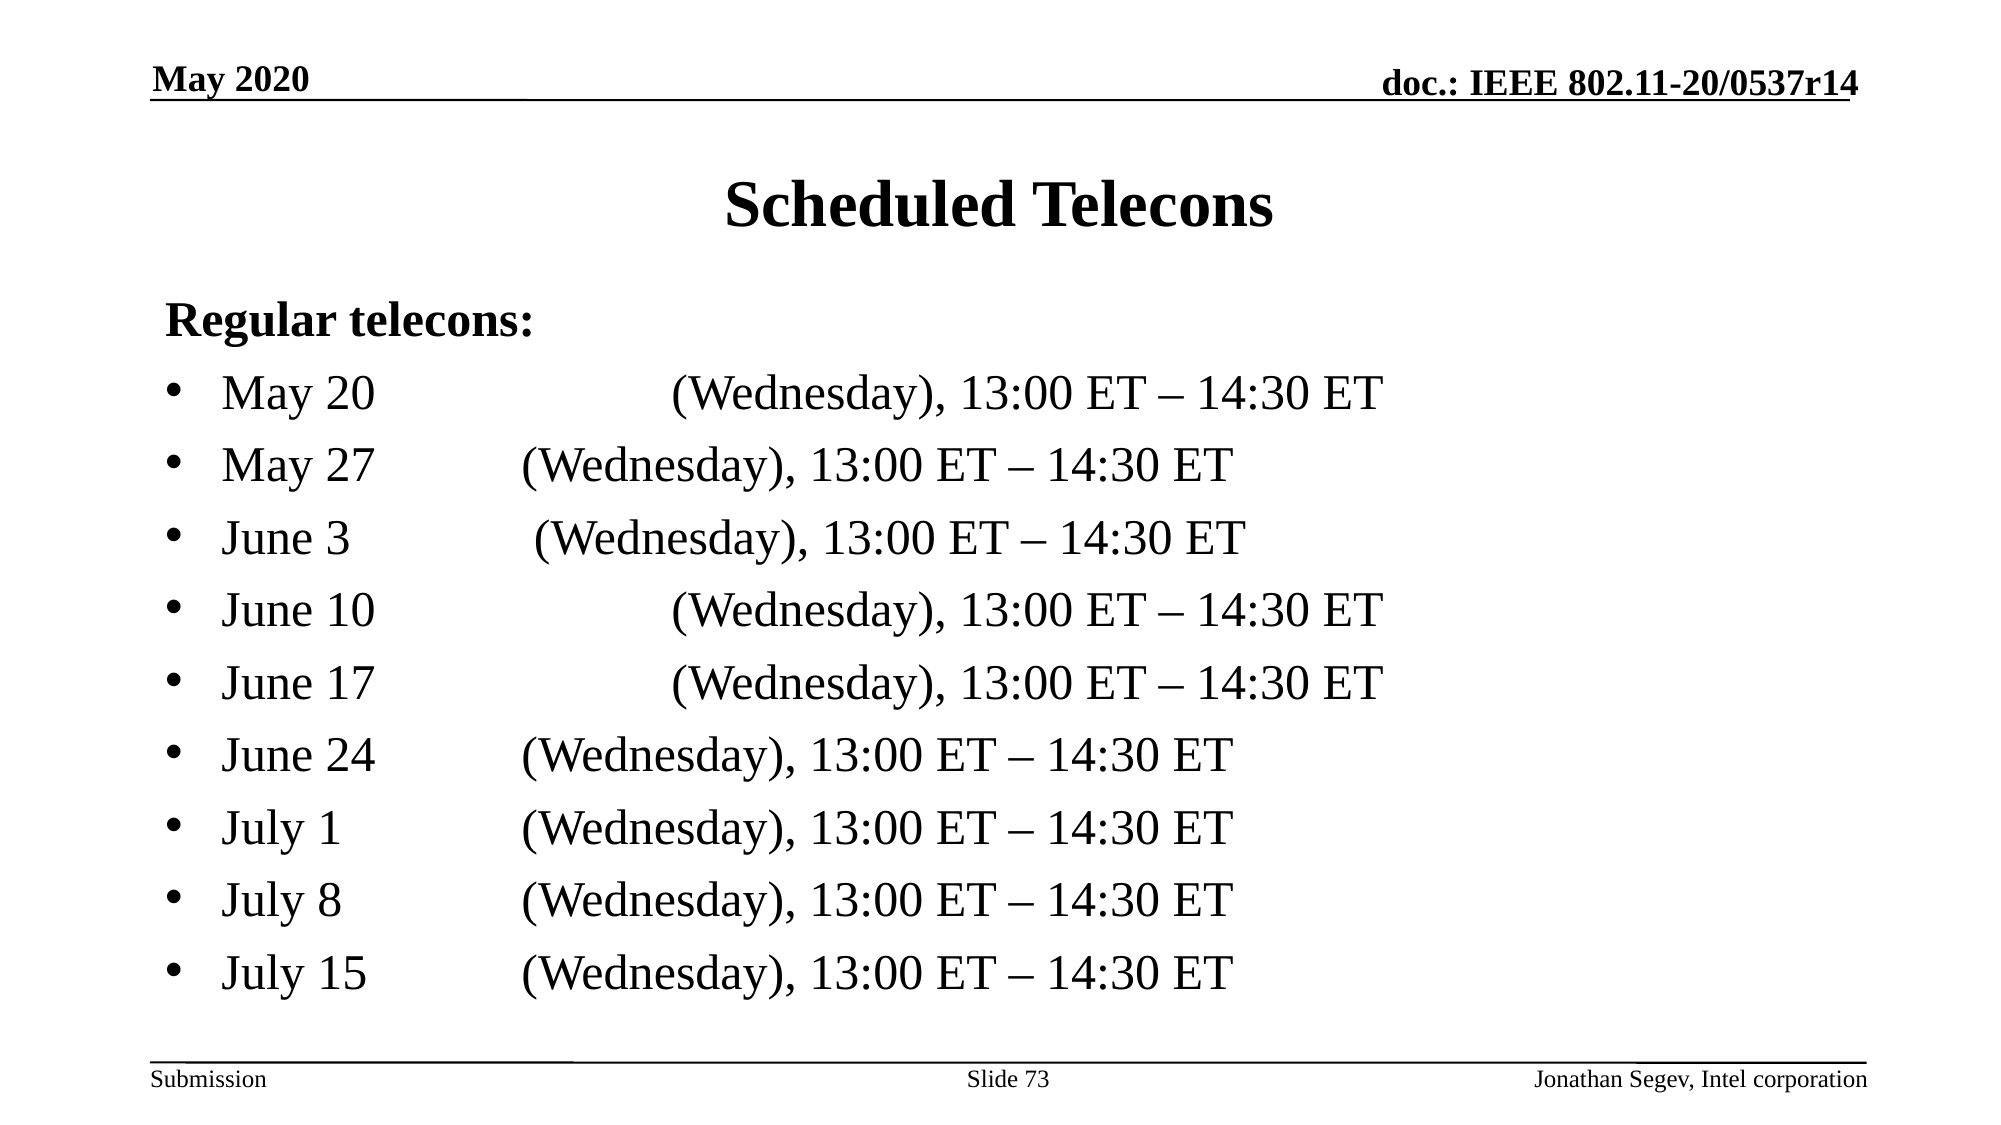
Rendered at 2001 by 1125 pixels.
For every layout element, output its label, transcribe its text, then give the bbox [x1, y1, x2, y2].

footer Jonathan Segev, Intel corporation [1171, 1061, 1869, 1093]
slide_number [152, 54, 563, 100]
title Scheduled Telecons [149, 112, 1850, 278]
slide_number Slide 73 [950, 1061, 1067, 1123]
list Regular telecons: May 20 (Wednesday), 13:00 ET – 14:30 ET May 27 (Wednesday), 13:00 ET – 14:30 ET June 3 (Wednesday), 13:00 ET – 14:30 ET June 10 (Wednesday), 13:00 ET – 14:30 ET June 17 (Wednesday), 13:00 ET – 14:30 ET June 24 (Wednesday), 13:00 ET – 14:30 ET July 1 (Wednesday), 13:00 ET – 14:30 ET July 8 (Wednesday), 13:00 ET – 14:30 ET July 15 (Wednesday), 13:00 ET – 14:30 ET [149, 278, 1850, 670]
